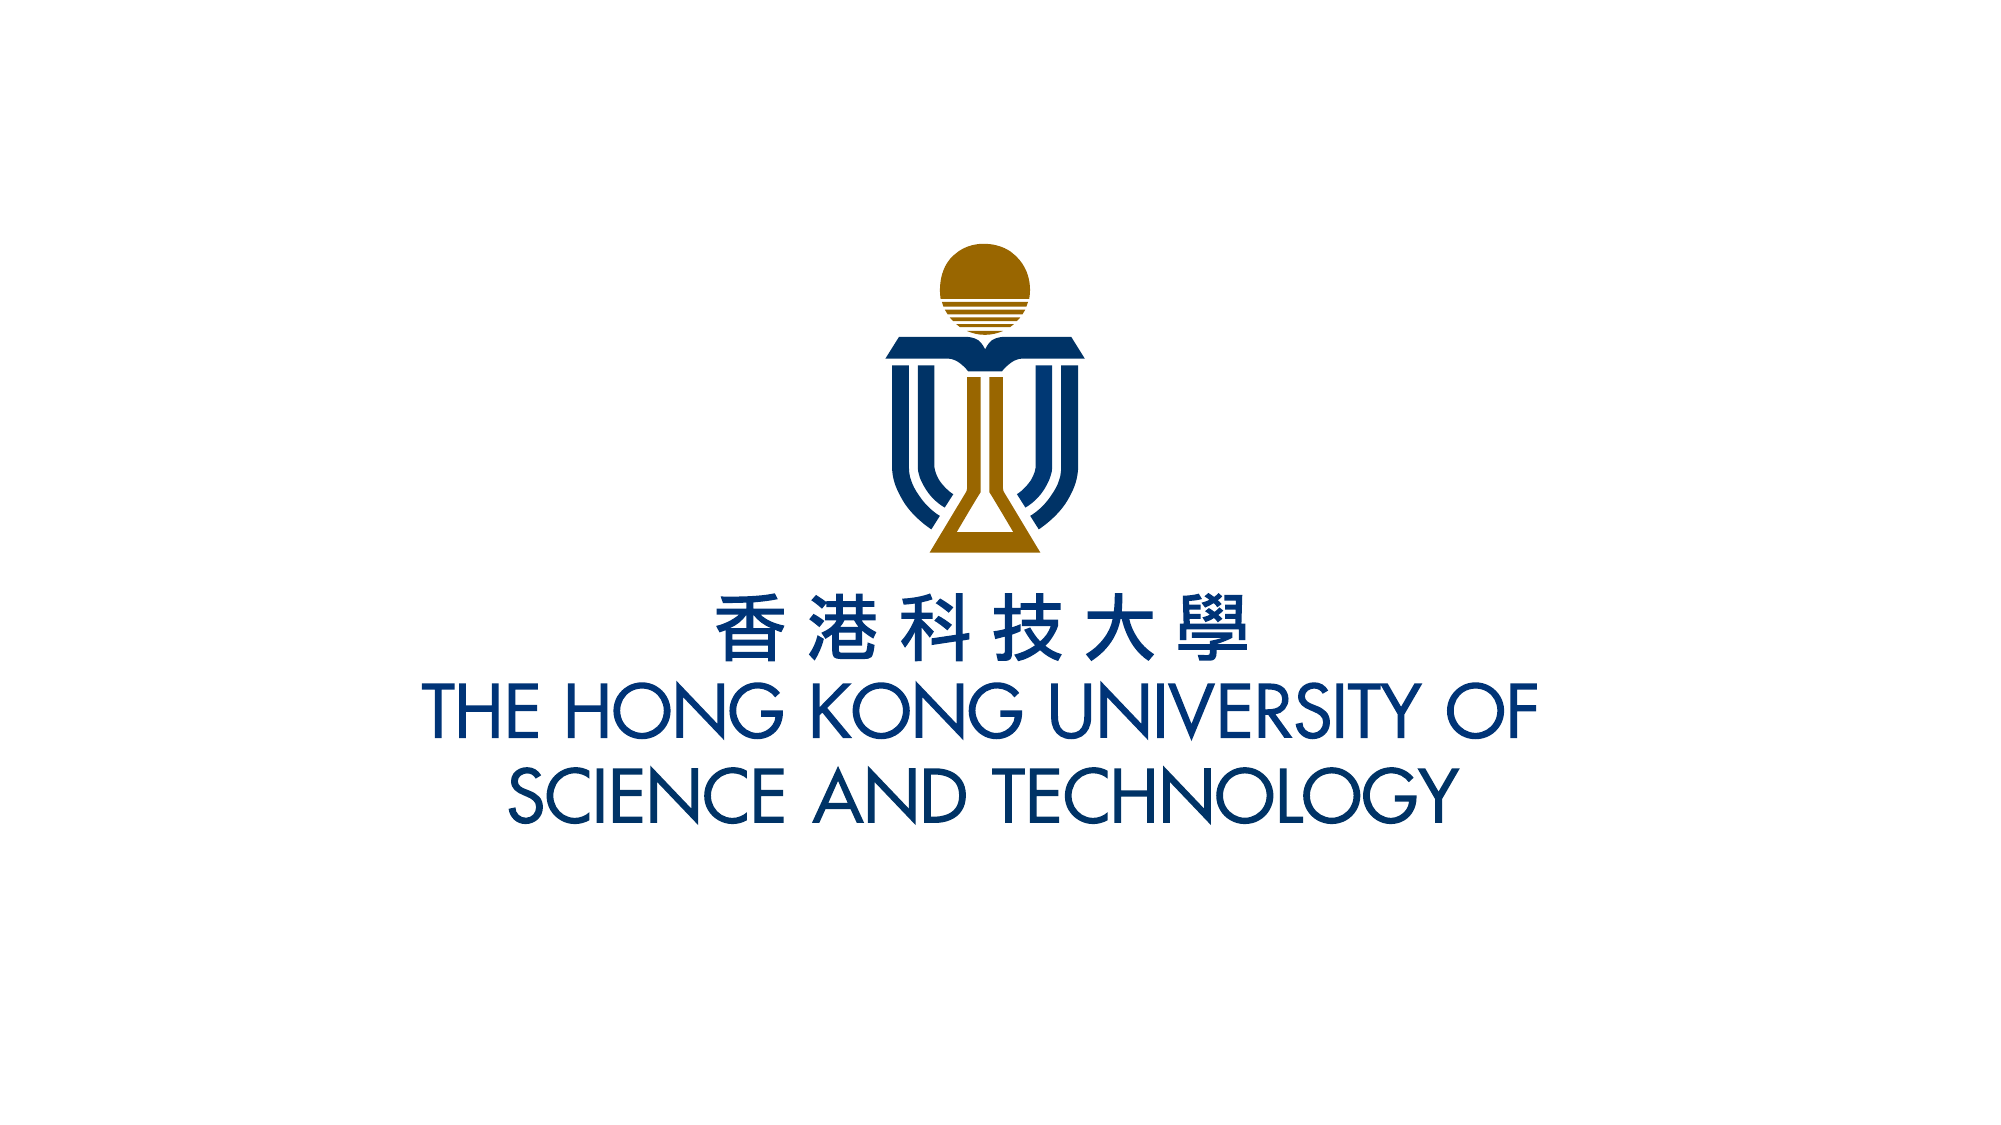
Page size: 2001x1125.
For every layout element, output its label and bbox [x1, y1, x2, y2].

text_box [421, 243, 1537, 826]
